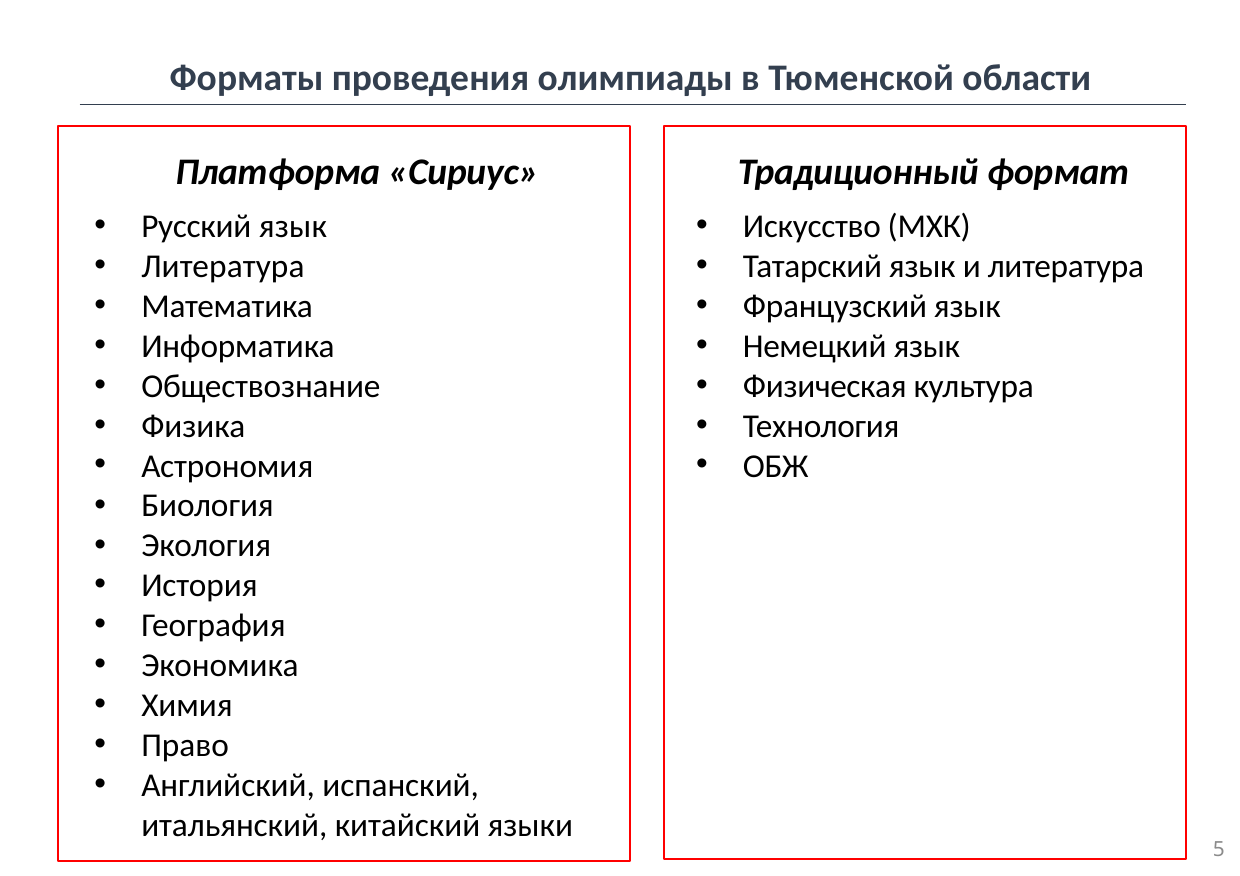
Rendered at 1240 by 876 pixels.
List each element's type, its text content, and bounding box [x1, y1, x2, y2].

text_box [663, 125, 1187, 860]
text_box [57, 125, 631, 862]
text_box Традиционный формат Искусство (МХК) Татарский язык и литература Французский язык Немецкий язык Физическая культура Технология ОБЖ [681, 139, 1186, 531]
text_box Платформа «Сириус» Русский язык Литература Математика Информатика Обществознание Физика Астрономия Биология Экология История География Экономика Химия Право Английский, испанский, итальянский, китайский языки [79, 139, 636, 851]
slide_number 5 [1168, 826, 1240, 873]
text_box Форматы проведения олимпиады в Тюменской области [84, 52, 1186, 98]
